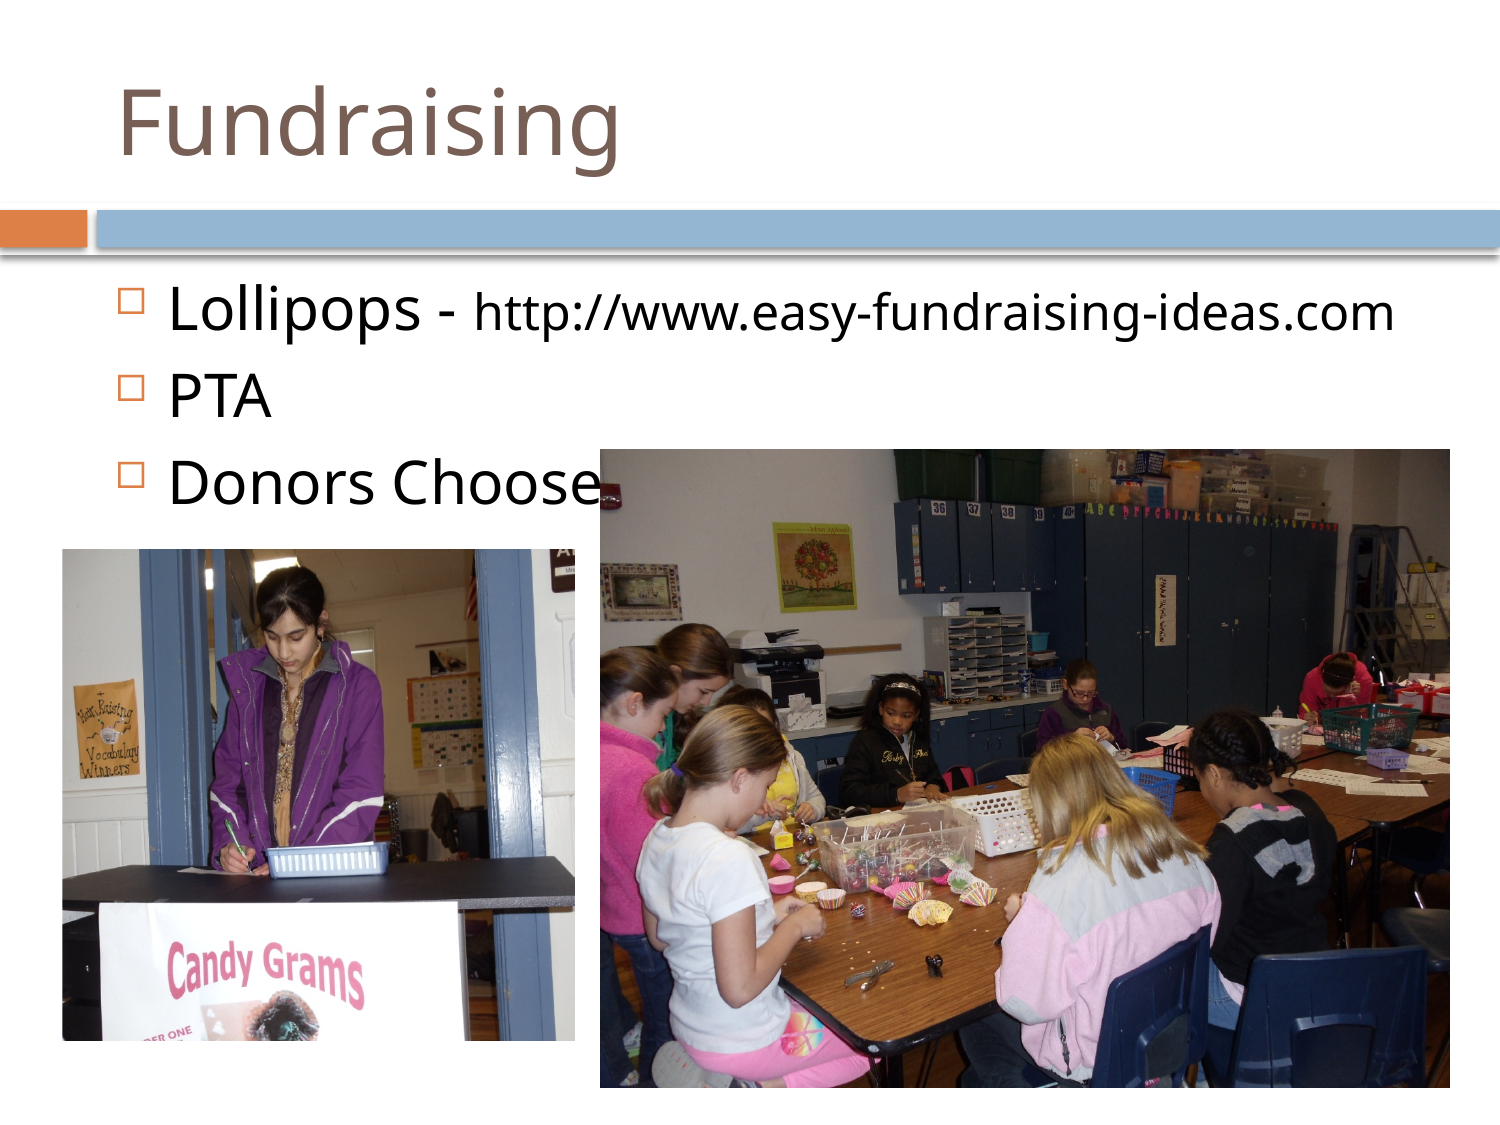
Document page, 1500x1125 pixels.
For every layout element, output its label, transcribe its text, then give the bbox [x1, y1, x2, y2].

list Lollipops - http://www.easy-fundraising-ideas.com PTA Donors Choose [100, 262, 1438, 1000]
picture [62, 549, 576, 1041]
title Fundraising [100, 37, 1438, 200]
picture [599, 449, 1451, 1088]
